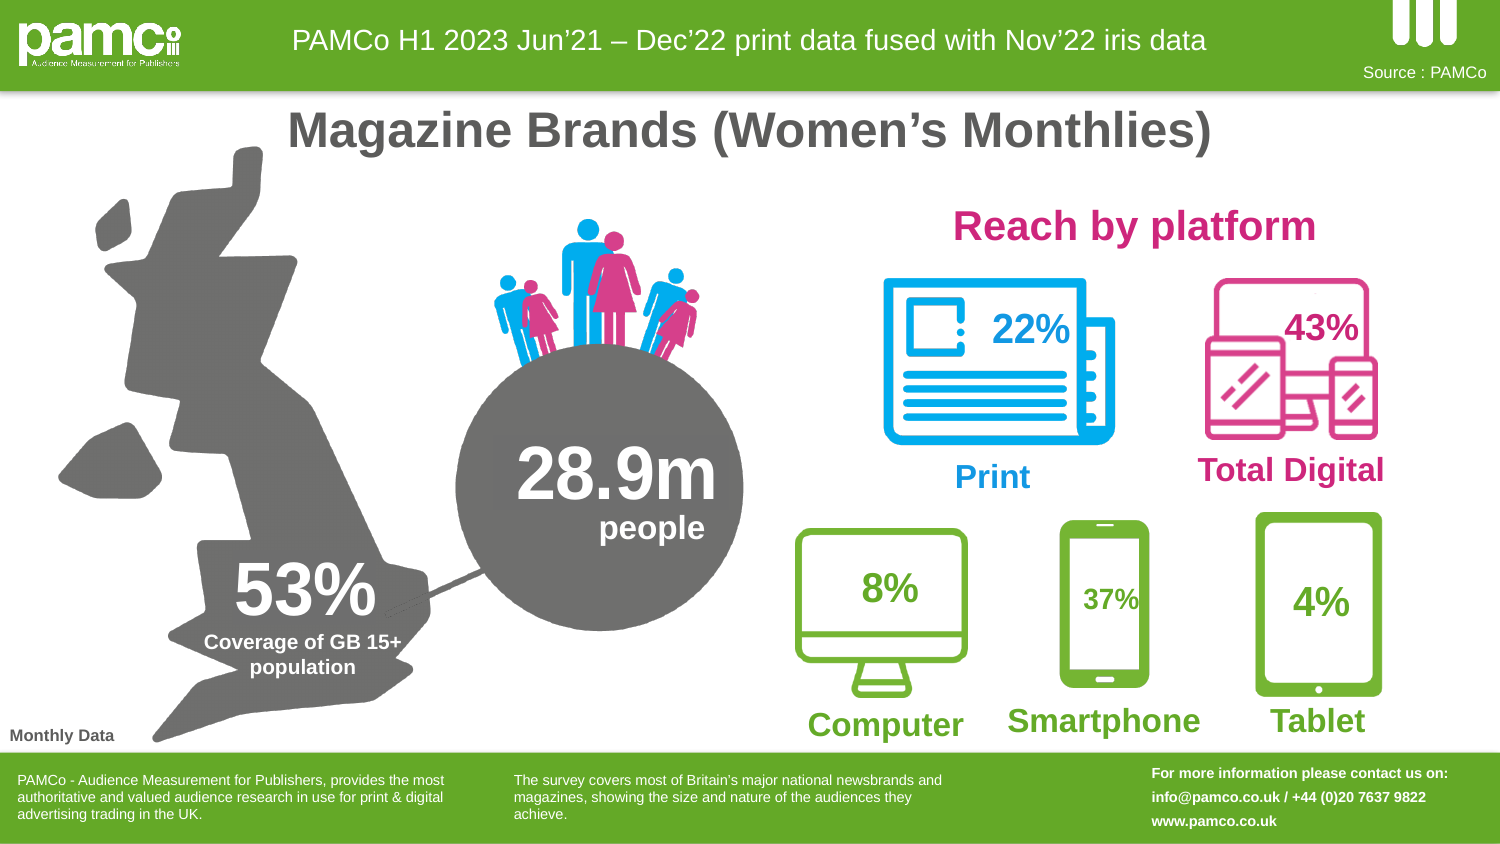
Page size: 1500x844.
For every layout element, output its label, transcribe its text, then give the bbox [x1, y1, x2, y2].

picture [795, 528, 968, 698]
picture [1205, 278, 1378, 440]
picture [17, 20, 182, 68]
text_box Magazine Brands (Women’s Monthlies) [0, 91, 1500, 163]
picture [1038, 483, 1174, 708]
text_box 43% [1269, 295, 1381, 356]
picture [41, 163, 758, 763]
picture [1240, 491, 1397, 713]
picture [1387, 0, 1458, 81]
picture [961, 469, 970, 476]
picture [857, 244, 1141, 477]
